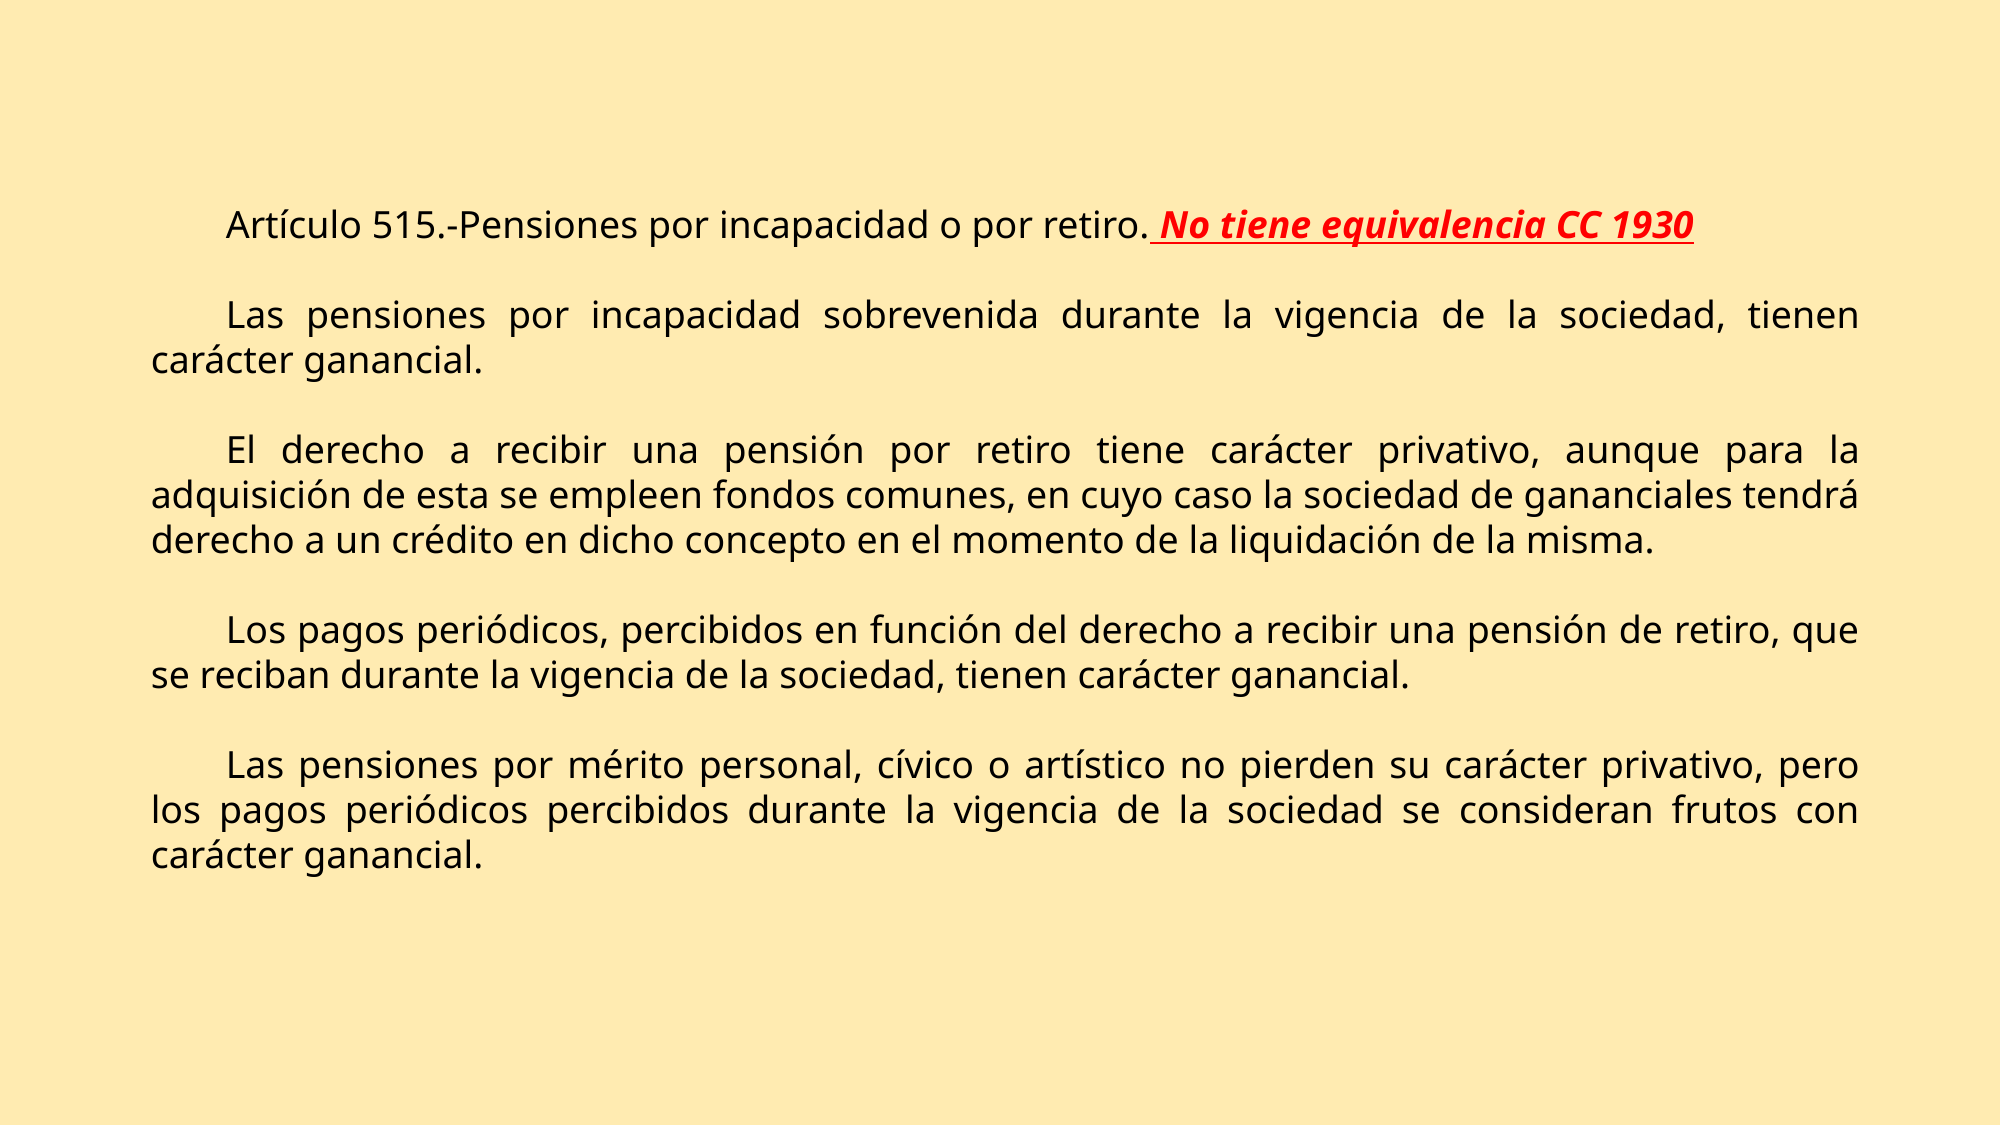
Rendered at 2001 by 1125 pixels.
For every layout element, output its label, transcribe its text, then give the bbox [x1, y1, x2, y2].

text_box Artículo 515.-Pensiones por incapacidad o por retiro. No tiene equivalencia CC 1930 Las pensiones por incapacidad sobrevenida durante la vigencia de la sociedad, tienen carácter ganancial. El derecho a recibir una pensión por retiro tiene carácter privativo, aunque para la adquisición de esta se empleen fondos comunes, en cuyo caso la sociedad de gananciales tendrá derecho a un crédito en dicho concepto en el momento de la liquidación de la misma. Los pagos periódicos, percibidos en función del derecho a recibir una pensión de retiro, que se reciban durante la vigencia de la sociedad, tienen carácter ganancial. Las pensiones por mérito personal, cívico o artístico no pierden su carácter privativo, pero los pagos periódicos percibidos durante la vigencia de la sociedad se consideran frutos con carácter ganancial. [136, 193, 1877, 929]
